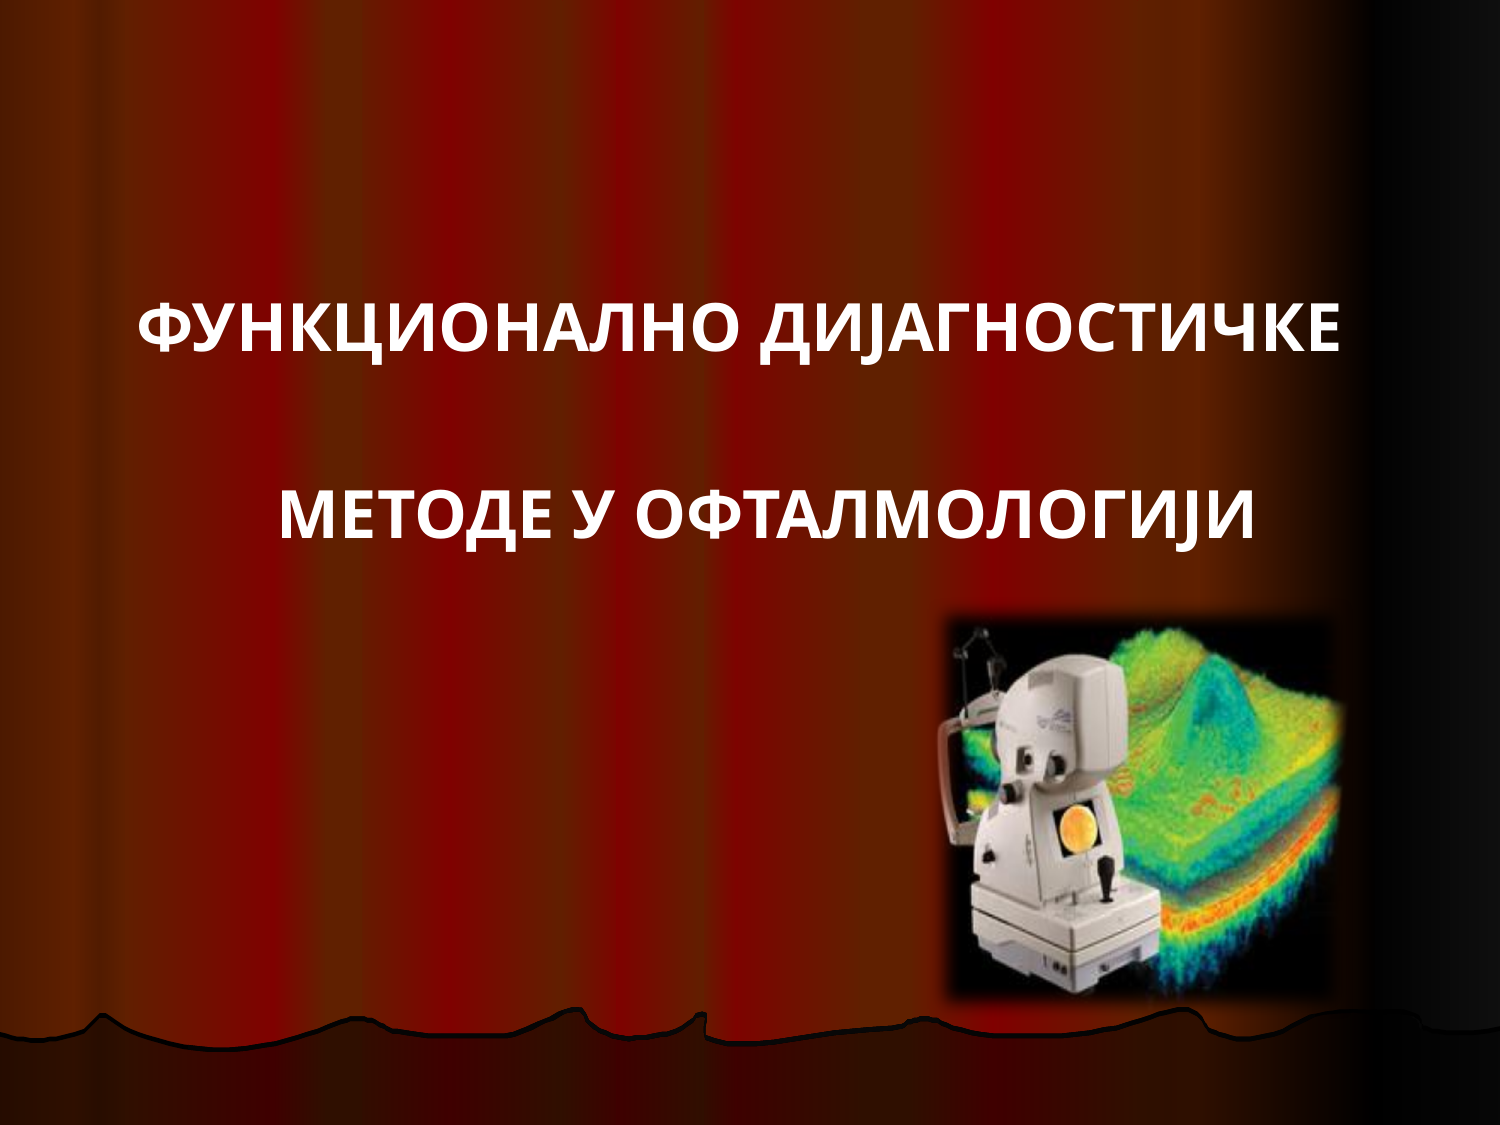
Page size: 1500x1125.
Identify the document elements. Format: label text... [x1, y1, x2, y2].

picture [926, 597, 1353, 1020]
list ФУНКЦИОНАЛНО ДИЈАГНОСТИЧКЕ МЕТОДЕ У ОФТАЛМОЛОГИЈИ [64, 184, 1416, 928]
